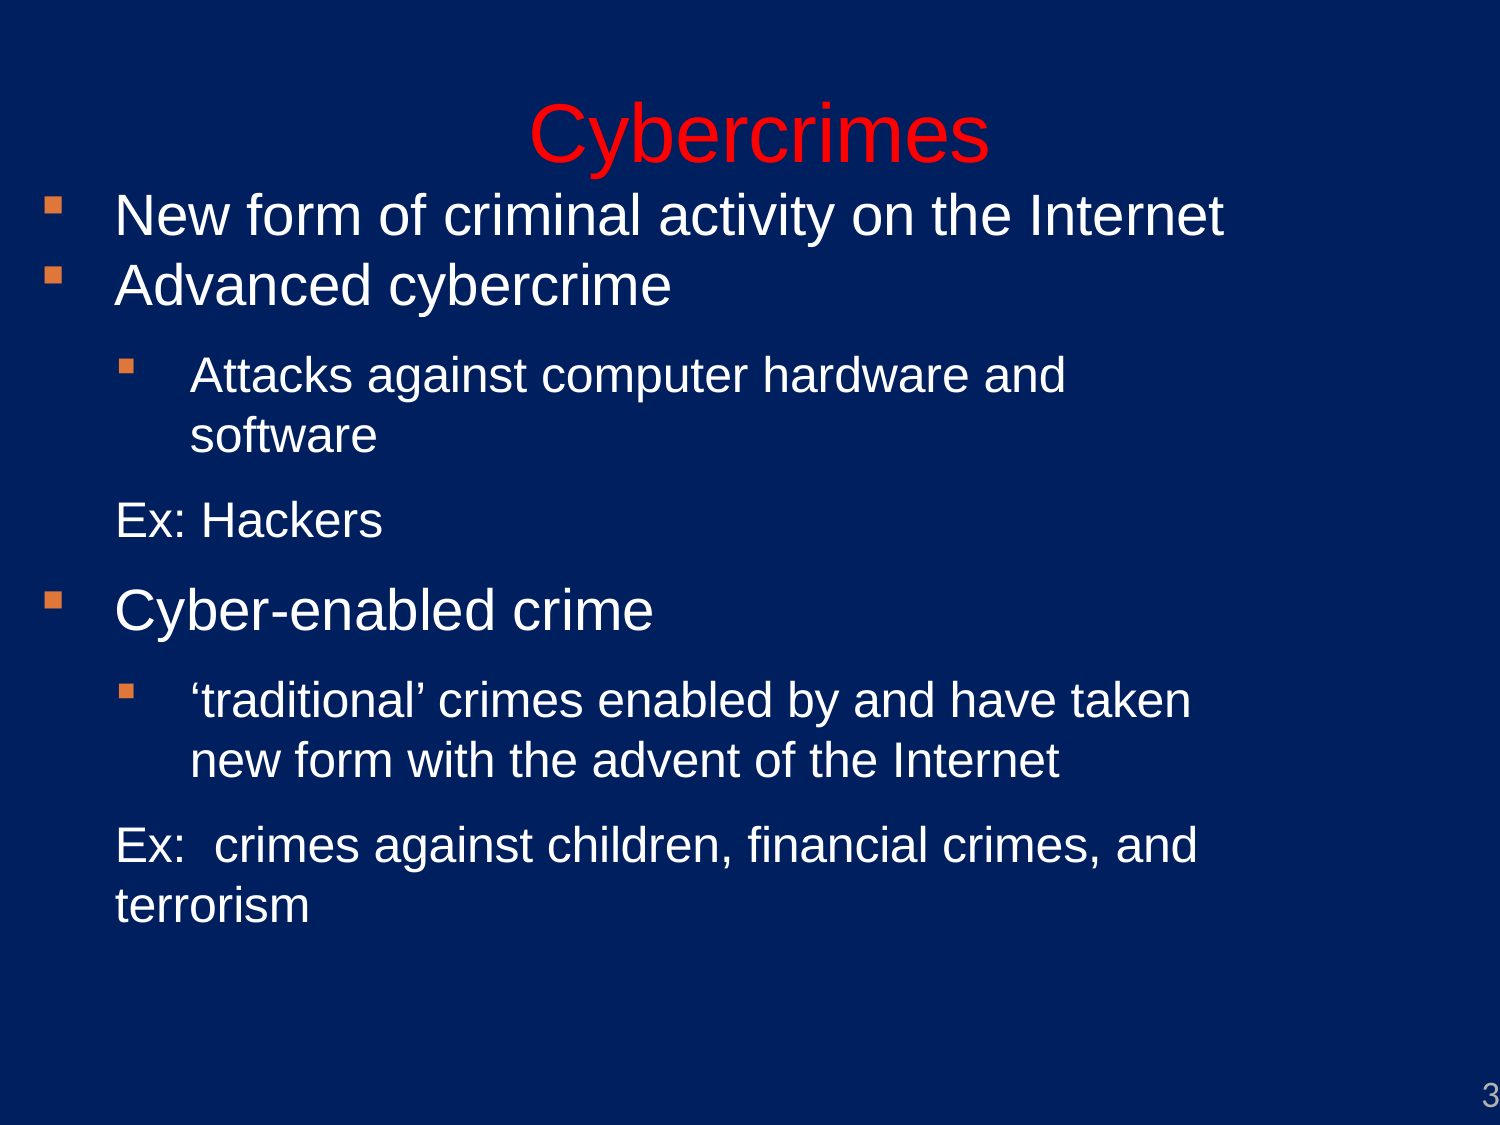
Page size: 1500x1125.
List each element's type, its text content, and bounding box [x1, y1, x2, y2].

title Cybercrimes [44, 53, 1456, 267]
text_box New form of criminal activity on the Internet Advanced cybercrime Attacks against computer hardware and software Ex: Hackers Cyber-enabled crime ‘traditional’ crimes enabled by and have taken new form with the advent of the Internet Ex: crimes against children, financial crimes, and terrorism [37, 177, 1226, 933]
slide_number 3 [1437, 1069, 1500, 1125]
